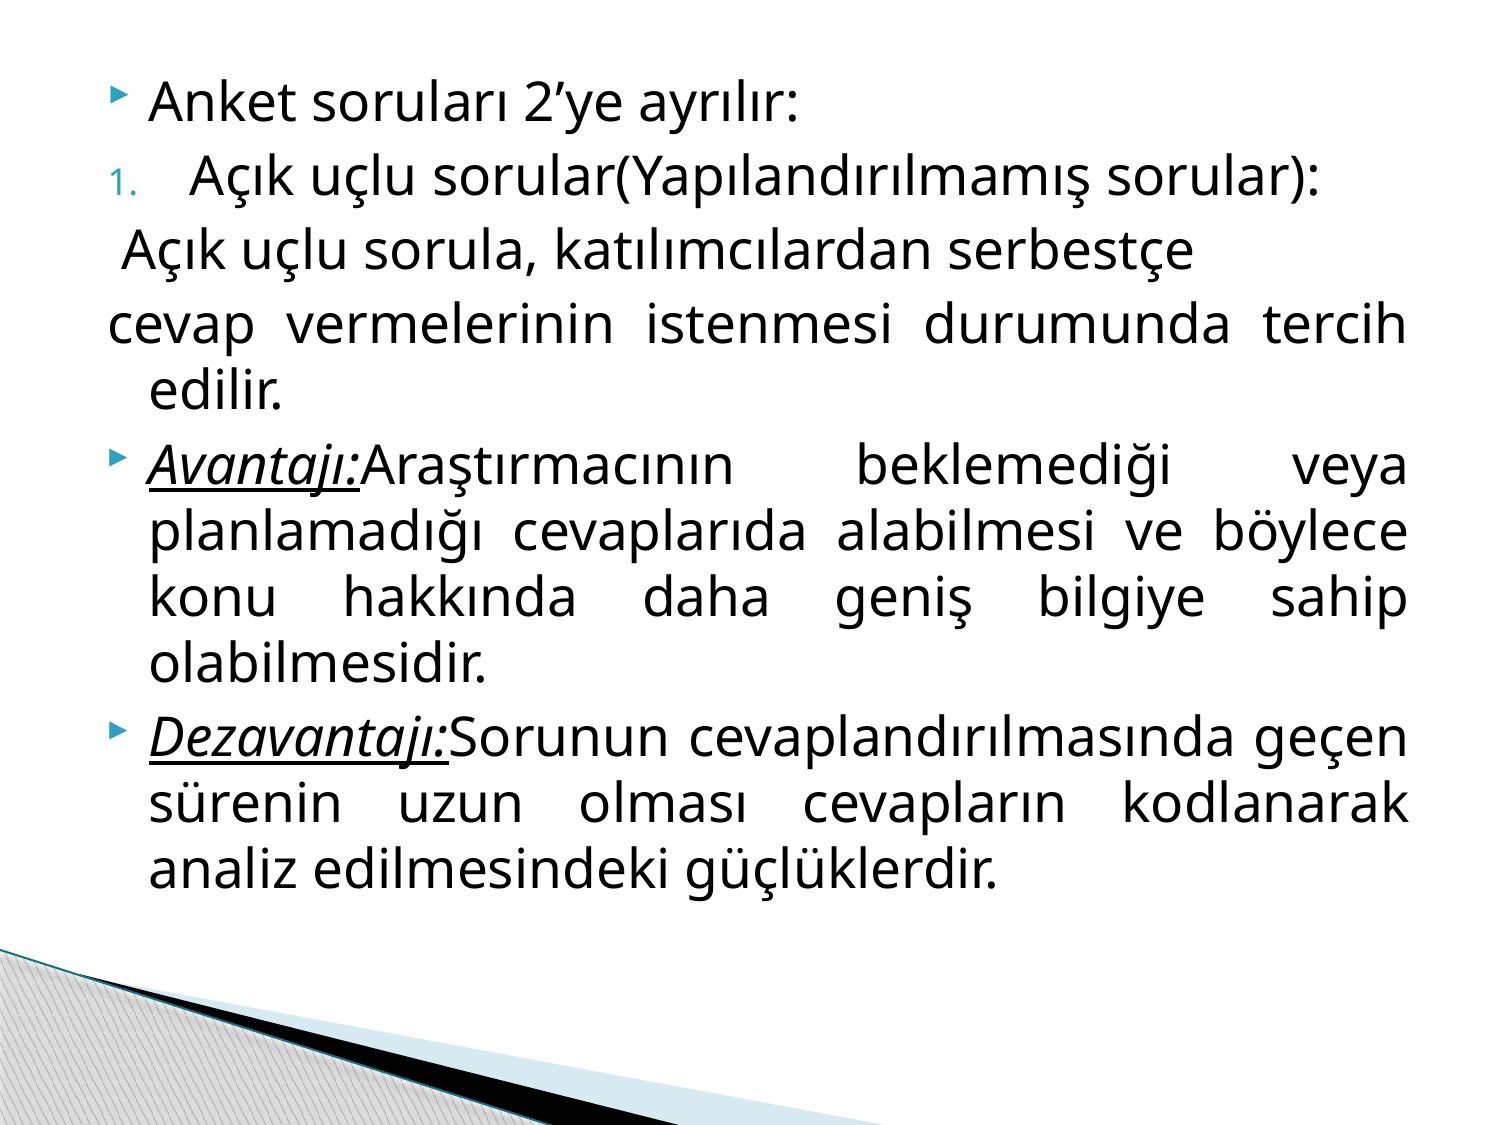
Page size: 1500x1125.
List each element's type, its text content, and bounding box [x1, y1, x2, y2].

list Anket soruları 2’ye ayrılır: Açık uçlu sorular(Yapılandırılmamış sorular): Açık uçlu sorula, katılımcılardan serbestçe cevap vermelerinin istenmesi durumunda tercih edilir. Avantajı:Araştırmacının beklemediği veya planlamadığı cevaplarıda alabilmesi ve böylece konu hakkında daha geniş bilgiye sahip olabilmesidir. Dezavantajı:Sorunun cevaplandırılmasında geçen sürenin uzun olması cevapların kodlanarak analiz edilmesindeki güçlüklerdir. [75, 58, 1425, 986]
